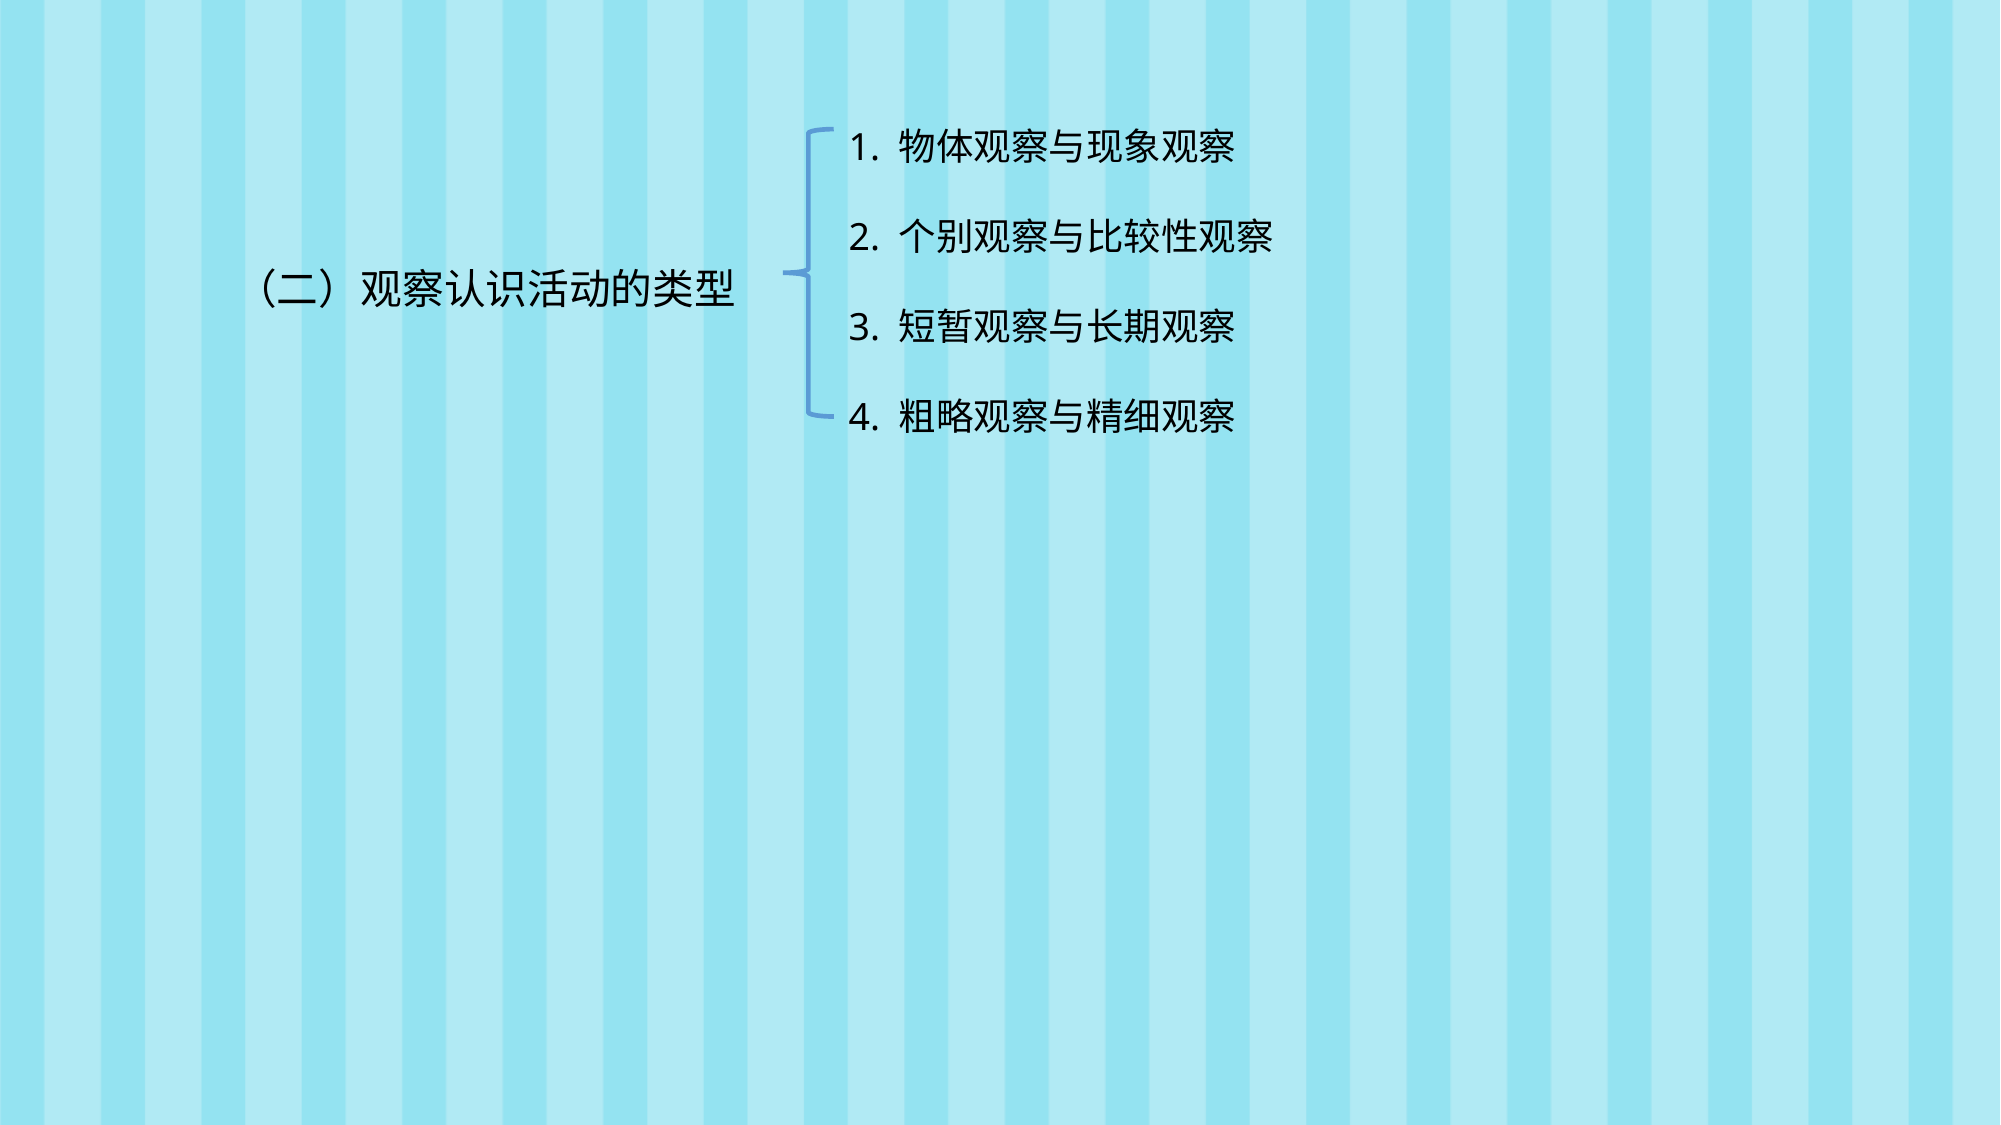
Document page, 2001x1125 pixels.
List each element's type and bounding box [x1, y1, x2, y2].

text_box [220, 70, 1334, 450]
picture [0, 0, 2000, 1125]
